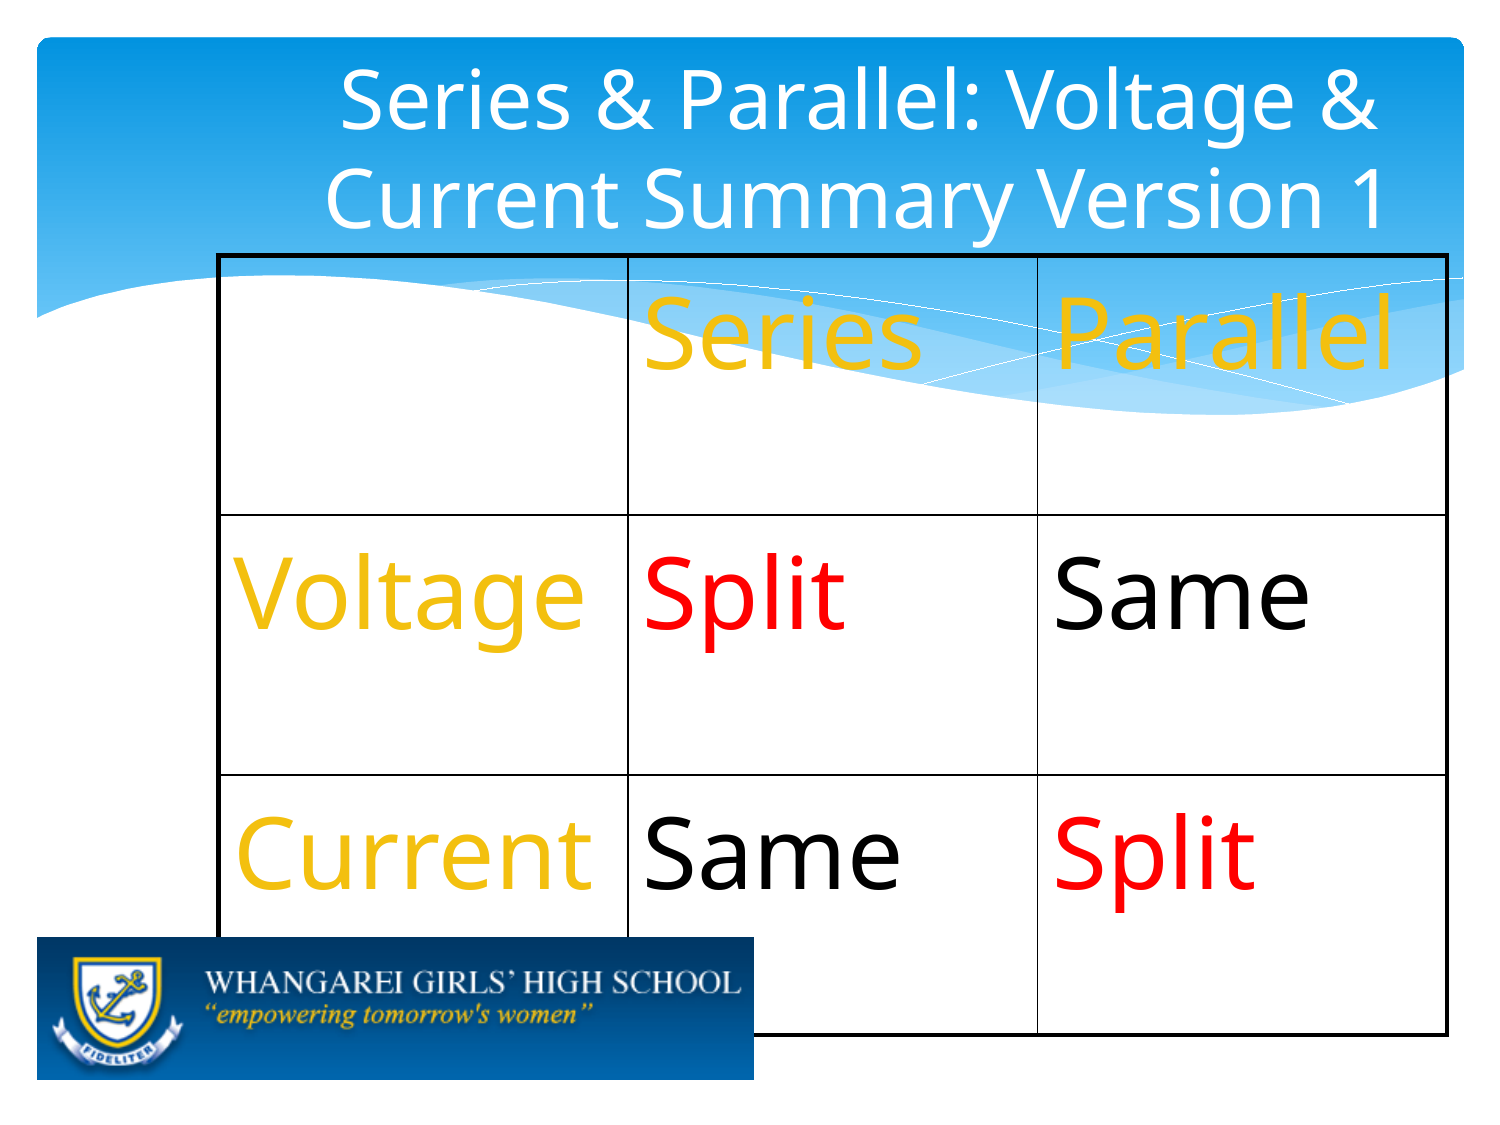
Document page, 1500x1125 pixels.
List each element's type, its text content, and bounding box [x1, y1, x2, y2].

table_cell Same [1038, 516, 1445, 774]
table_header [221, 258, 627, 514]
table_header Series [629, 258, 1037, 514]
table_header Parallel [1038, 258, 1445, 514]
table_cell Voltage [221, 516, 627, 774]
picture [37, 937, 754, 1080]
table_cell Split [629, 516, 1037, 774]
table_cell Split [1038, 776, 1445, 1033]
table_cell Same [629, 776, 1037, 1033]
title Series & Parallel: Voltage & Current Summary Version 1 [253, 37, 1466, 255]
table_cell Current [221, 776, 627, 935]
